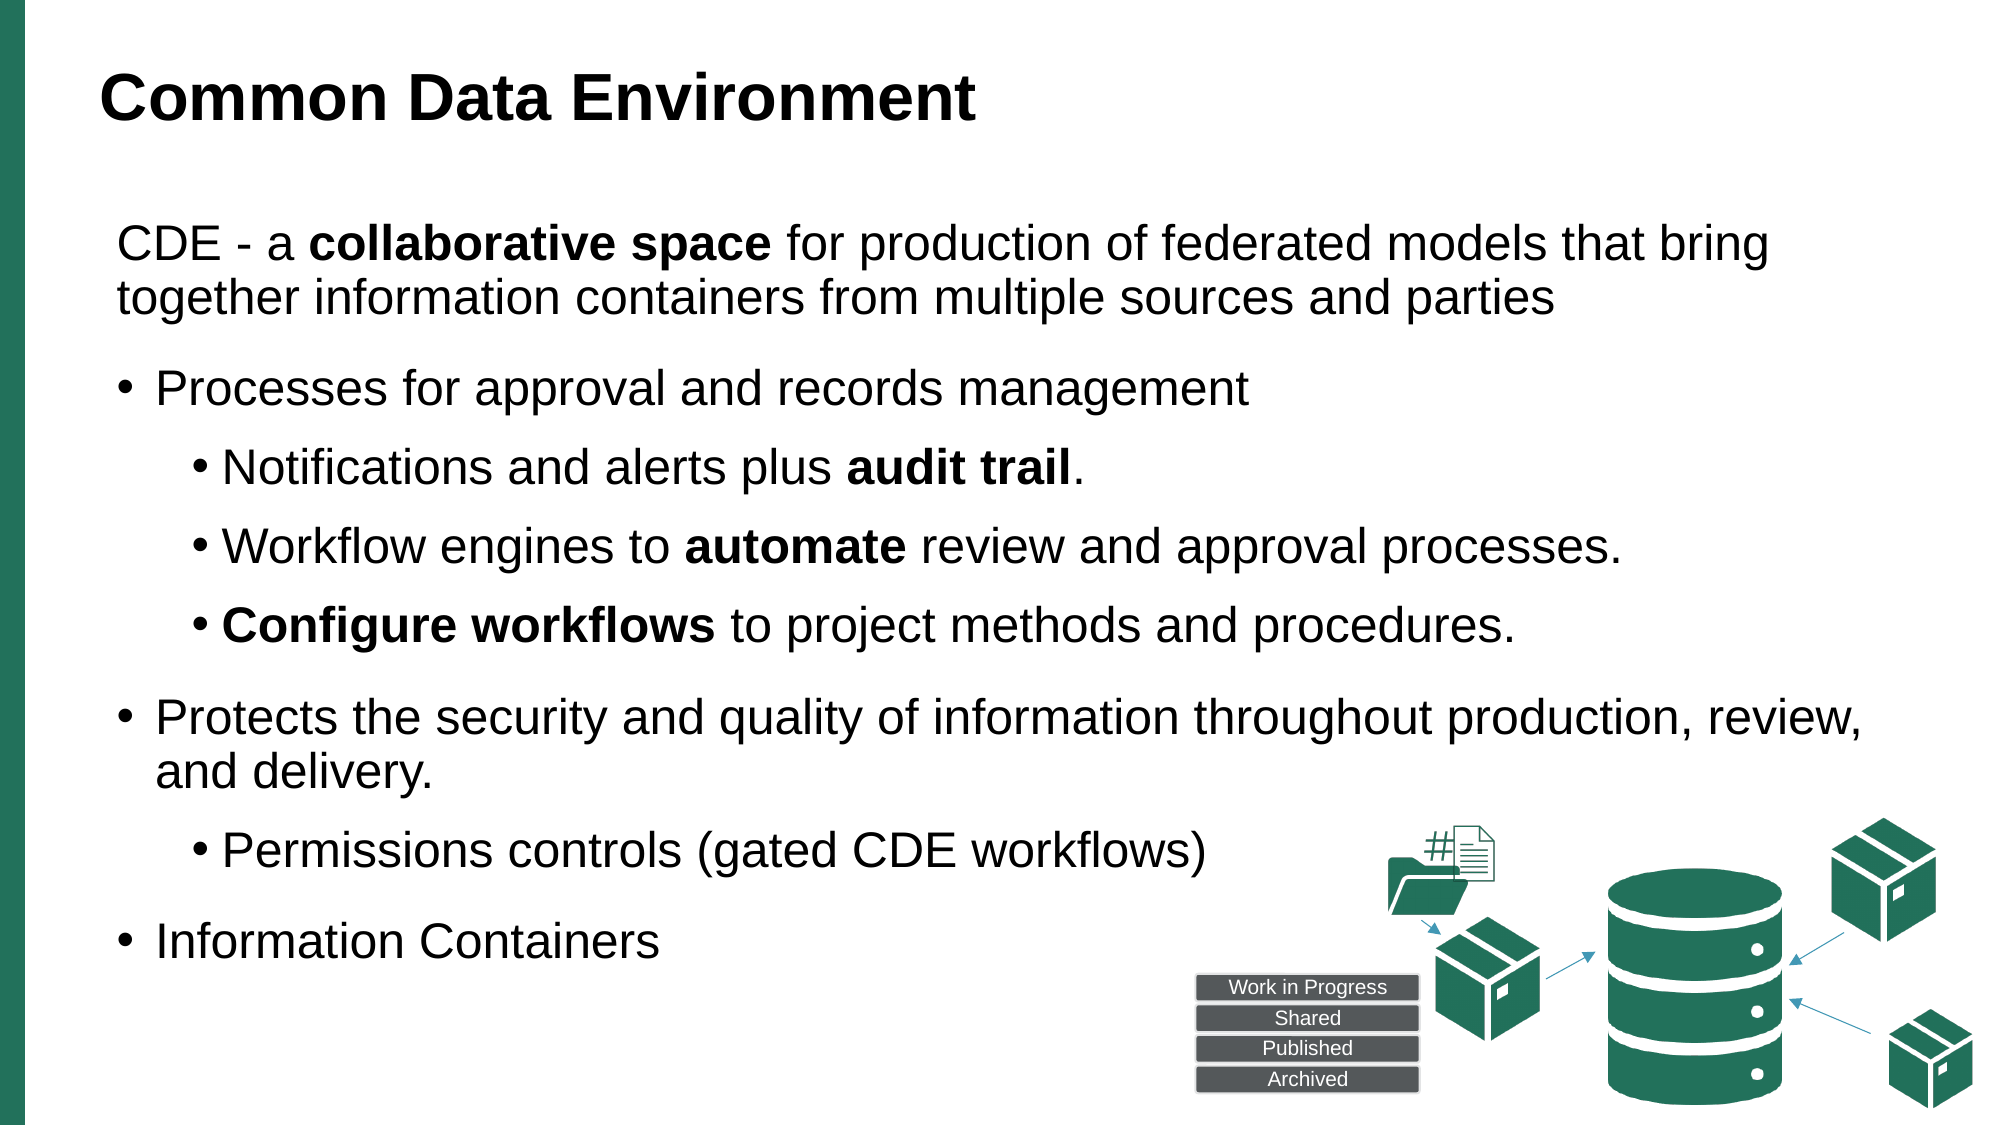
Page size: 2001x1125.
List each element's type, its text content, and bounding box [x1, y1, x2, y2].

picture [1870, 998, 1991, 1119]
text_box CDE - a collaborative space for production of federated models that bring together information containers from multiple sources and parties Processes for approval and records management Notifications and alerts plus audit trail. Workflow engines to automate review and approval processes. Configure workflows to project methods and procedures. Protects the security and quality of information throughout production, review, and delivery. Permissions controls (gated CDE workflows) Information Containers [116, 217, 1917, 1017]
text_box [1788, 998, 1871, 1034]
picture [1379, 804, 1959, 1125]
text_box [1421, 920, 1442, 935]
title Common Data Environment [99, 62, 1900, 200]
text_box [1545, 951, 1596, 979]
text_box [1788, 932, 1845, 966]
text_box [1195, 973, 1420, 1094]
